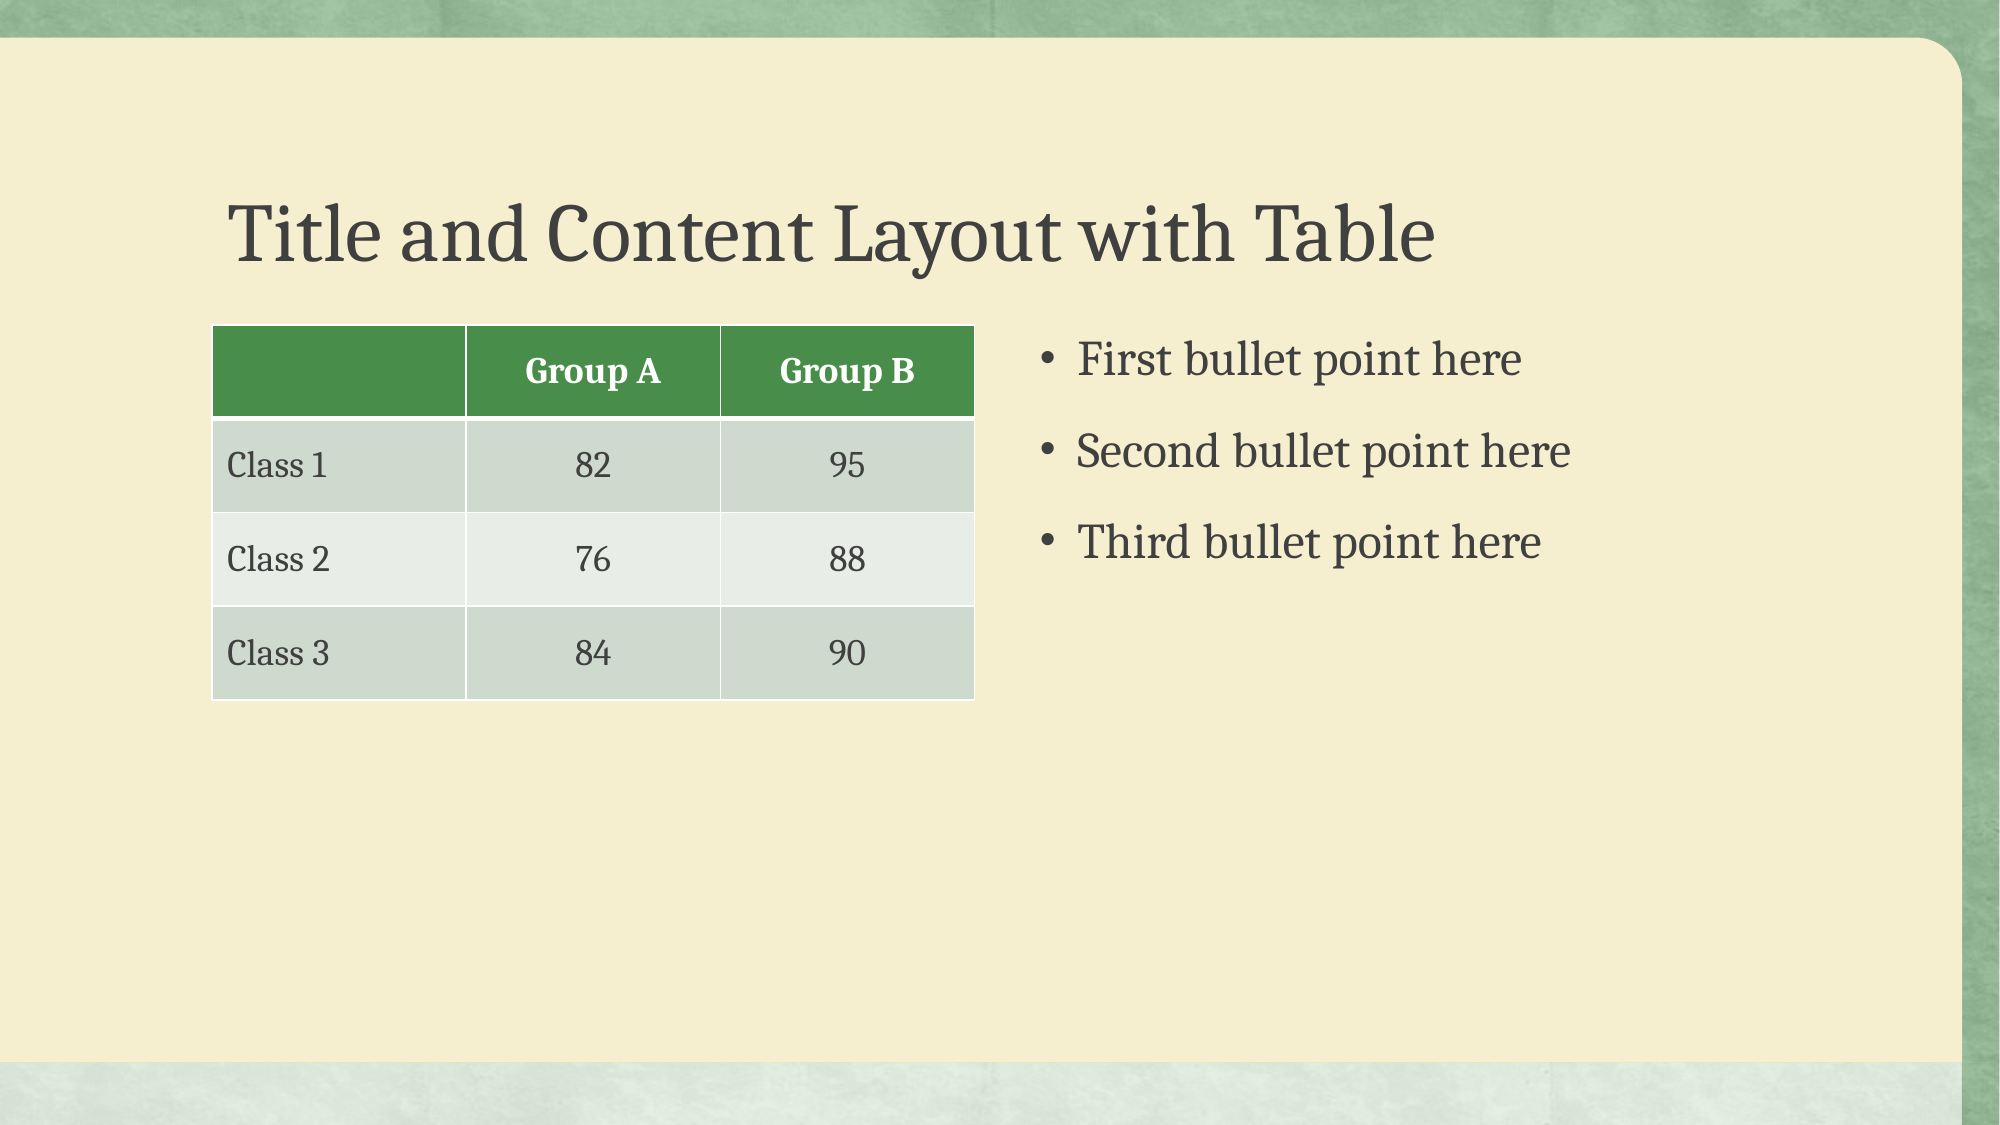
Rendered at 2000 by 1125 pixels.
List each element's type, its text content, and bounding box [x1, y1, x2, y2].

table_header [213, 326, 465, 416]
table_cell 90 [721, 607, 974, 699]
list First bullet point here Second bullet point here Third bullet point here [1024, 324, 1788, 1013]
table_cell Class 2 [213, 513, 465, 605]
title Title and Content Layout with Table [212, 92, 1788, 288]
table_header Group B [721, 326, 974, 416]
table_cell Class 1 [213, 421, 465, 512]
table_header Group A [467, 326, 720, 416]
table_cell 95 [721, 421, 974, 512]
table_cell 84 [467, 607, 720, 699]
table_cell 82 [467, 421, 720, 512]
table_cell 76 [467, 513, 720, 605]
table_cell Class 3 [213, 607, 465, 699]
table_cell 88 [721, 513, 974, 605]
